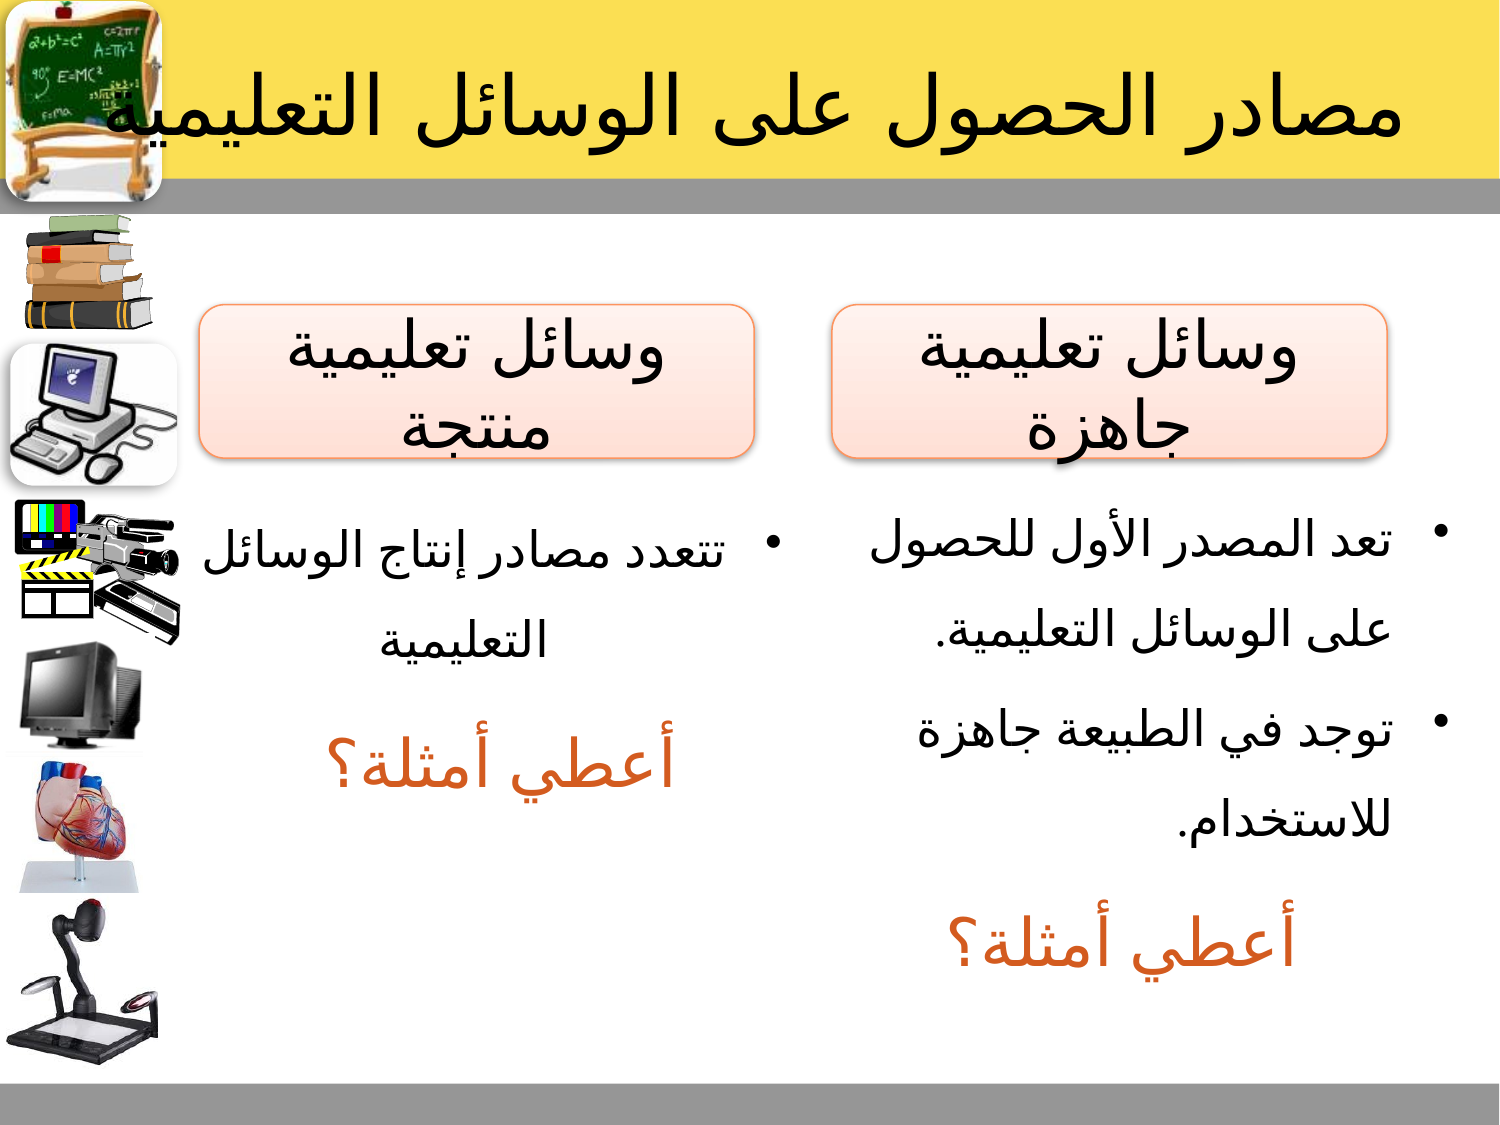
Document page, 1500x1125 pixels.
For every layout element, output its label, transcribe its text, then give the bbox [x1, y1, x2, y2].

title مصادر الحصول على الوسائل التعليمية [74, 42, 1436, 162]
picture [5, 1, 162, 202]
picture [0, 633, 158, 1083]
text_box وسائل تعليمية منتجة [198, 303, 756, 459]
picture [10, 343, 178, 486]
text_box تتعدد مصادر إنتاج الوسائل التعليمية أعطي أمثلة؟ [152, 480, 832, 903]
list تعد المصدر الأول للحصول على الوسائل التعليمية. توجد في الطبيعة جاهزة للاستخدام. أعطي أمثلة؟ [761, 468, 1466, 891]
text_box وسائل تعليمية جاهزة [831, 303, 1388, 459]
